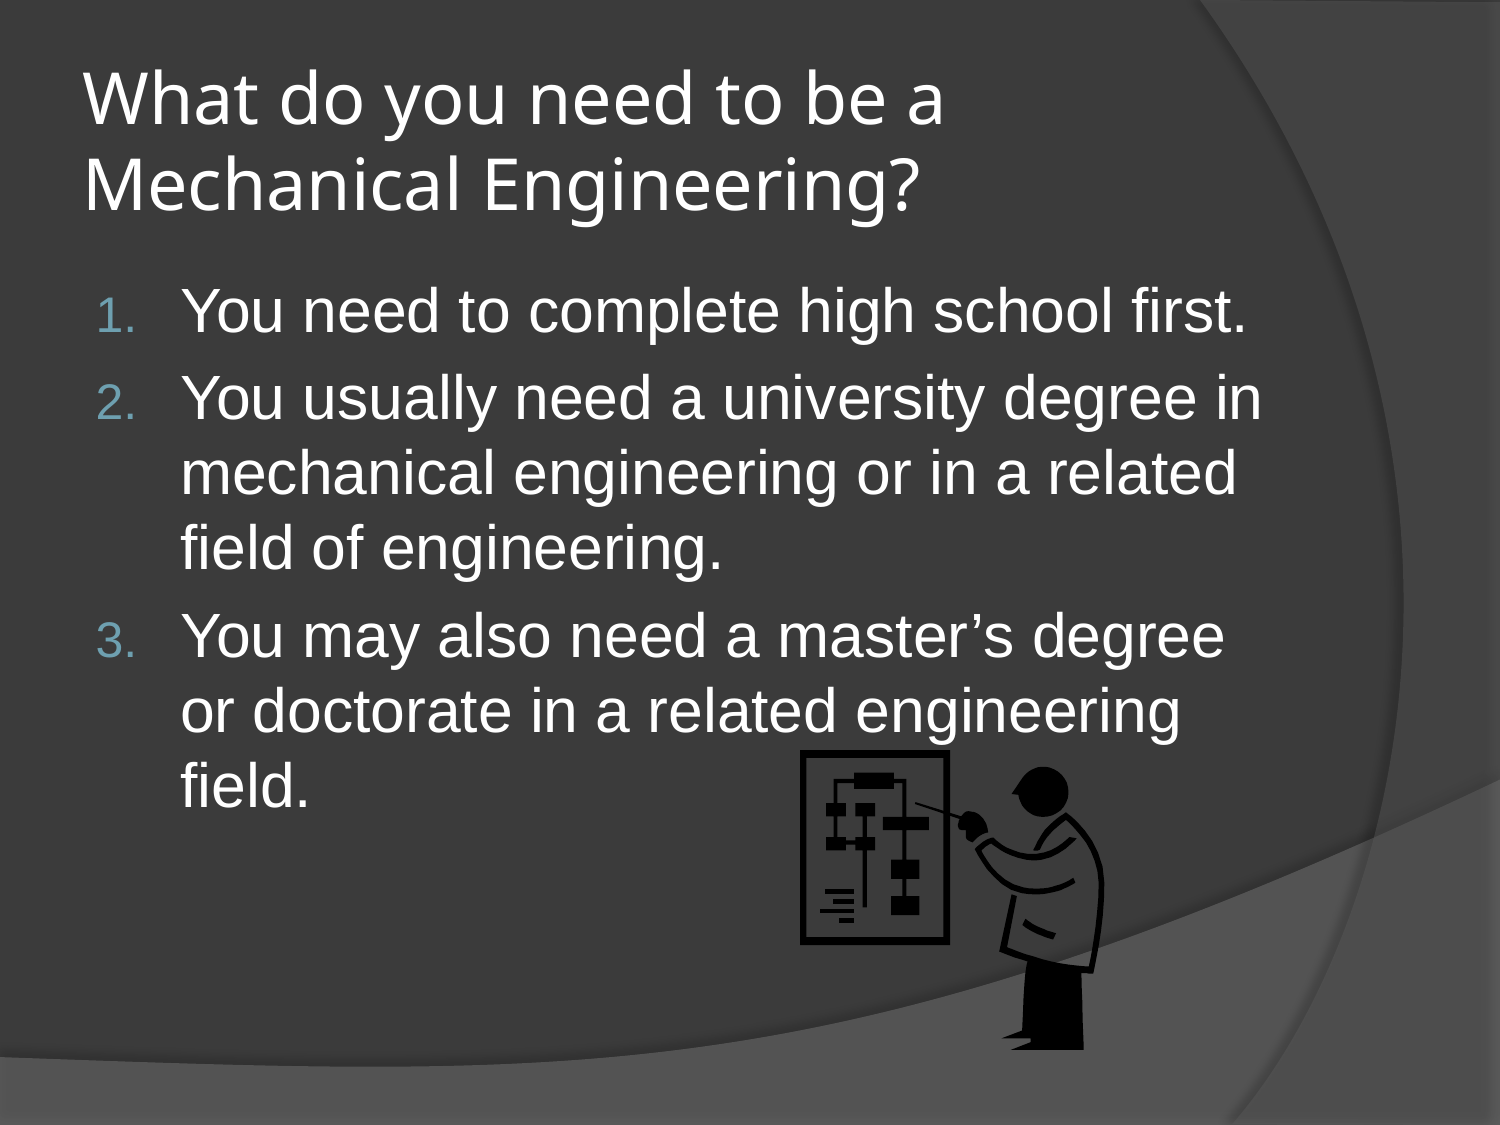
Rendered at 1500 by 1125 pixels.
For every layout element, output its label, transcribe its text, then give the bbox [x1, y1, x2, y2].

list You need to complete high school first. You usually need a university degree in mechanical engineering or in a related field of engineering. You may also need a master’s degree or doctorate in a related engineering field. [75, 262, 1300, 1005]
title What do you need to be a Mechanical Engineering? [75, 45, 1300, 233]
picture [799, 749, 1106, 1051]
